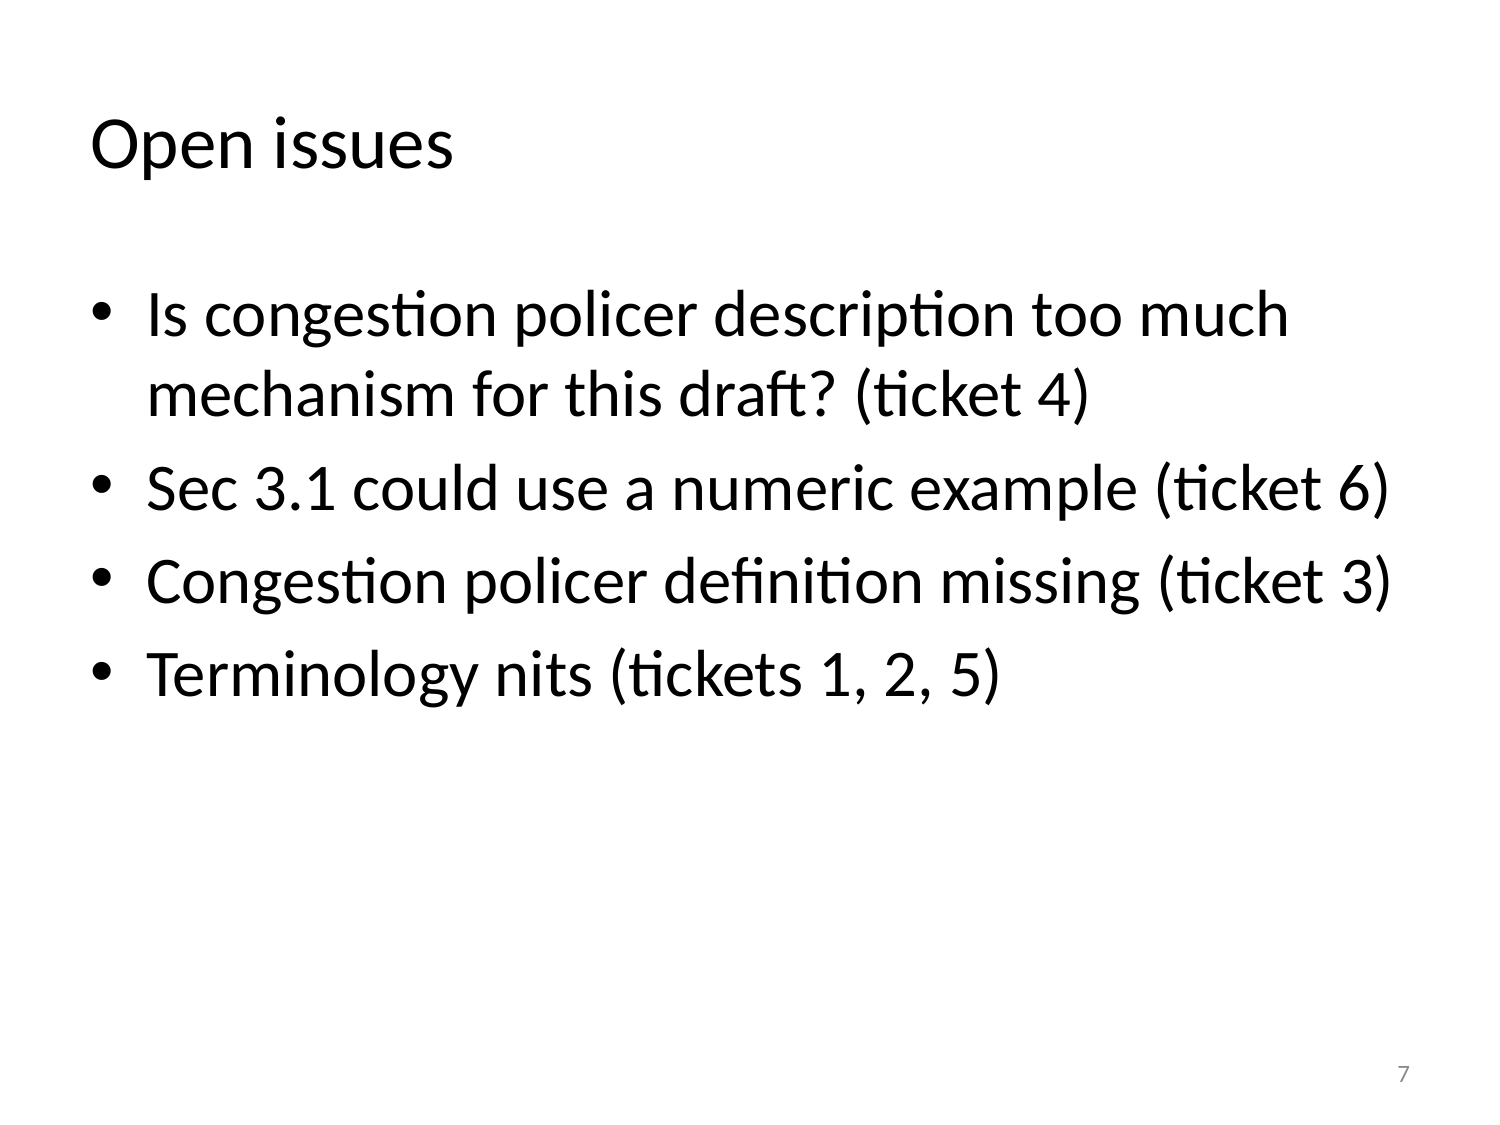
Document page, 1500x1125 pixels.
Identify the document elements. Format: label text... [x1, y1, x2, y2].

list Is congestion policer description too much mechanism for this draft? (ticket 4) Sec 3.1 could use a numeric example (ticket 6) Congestion policer definition missing (ticket 3) Terminology nits (tickets 1, 2, 5) [75, 262, 1425, 1005]
title Open issues [75, 45, 1425, 233]
slide_number 7 [1074, 1042, 1425, 1103]
